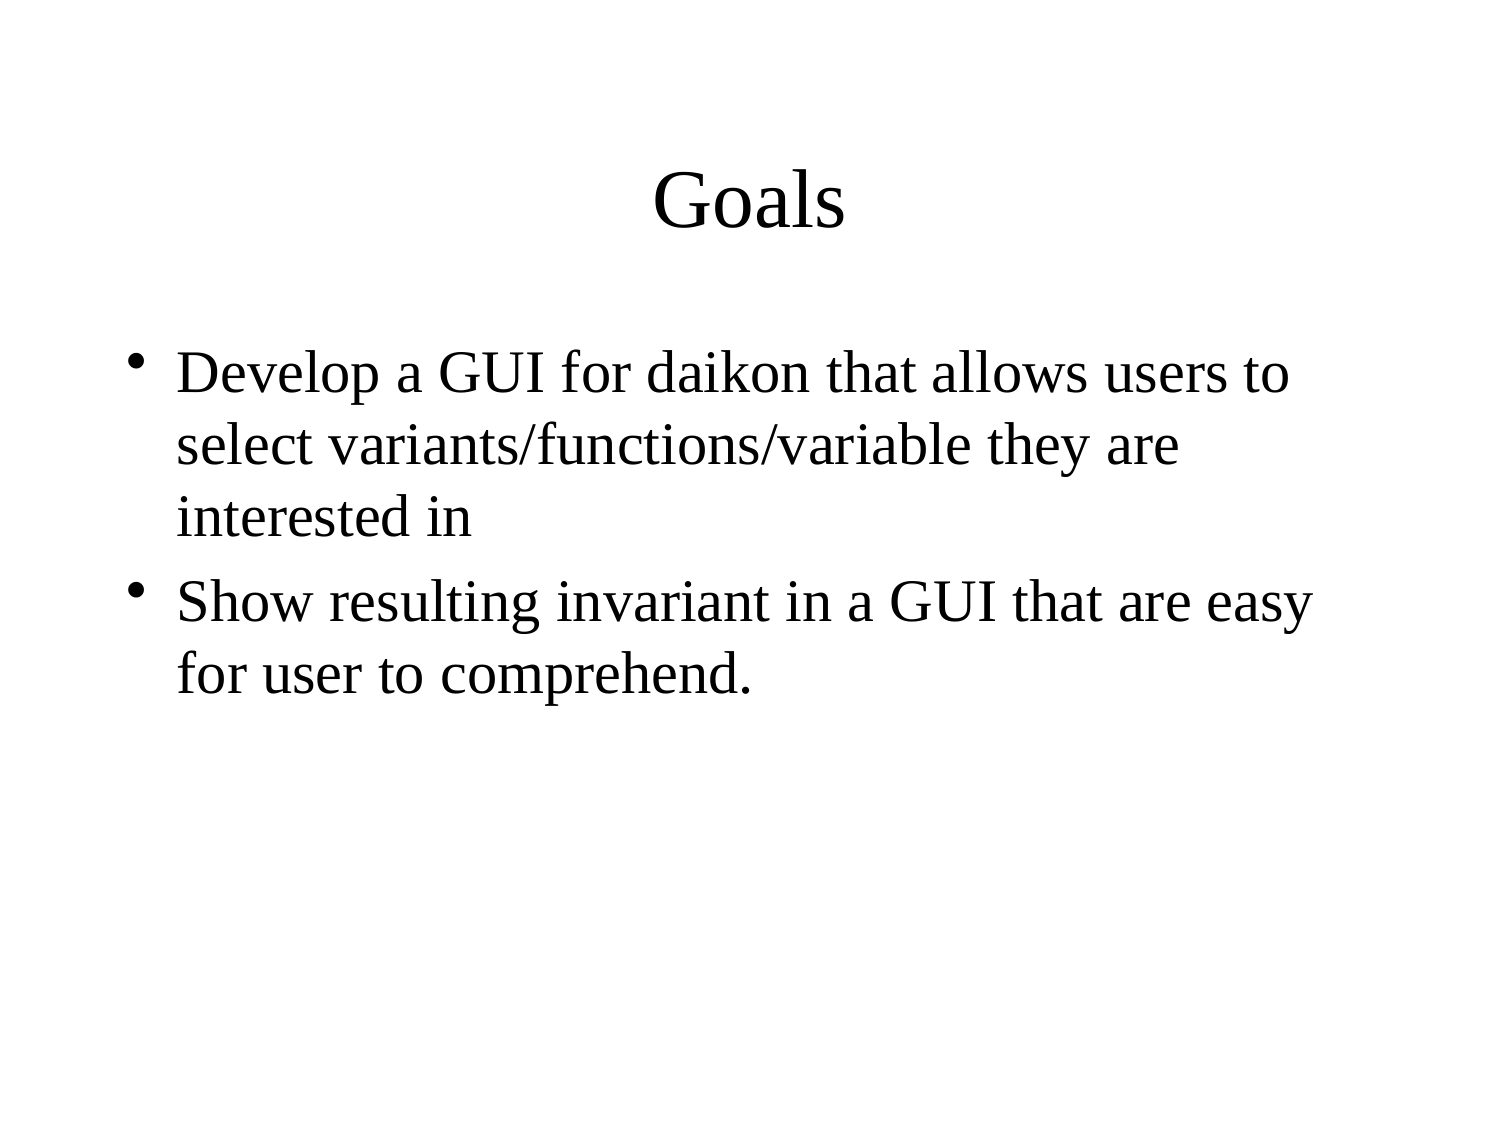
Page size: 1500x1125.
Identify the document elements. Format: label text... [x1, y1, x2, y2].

list Develop a GUI for daikon that allows users to select variants/functions/variable they are interested in Show resulting invariant in a GUI that are easy for user to comprehend. [112, 324, 1388, 1001]
title Goals [112, 99, 1388, 288]
